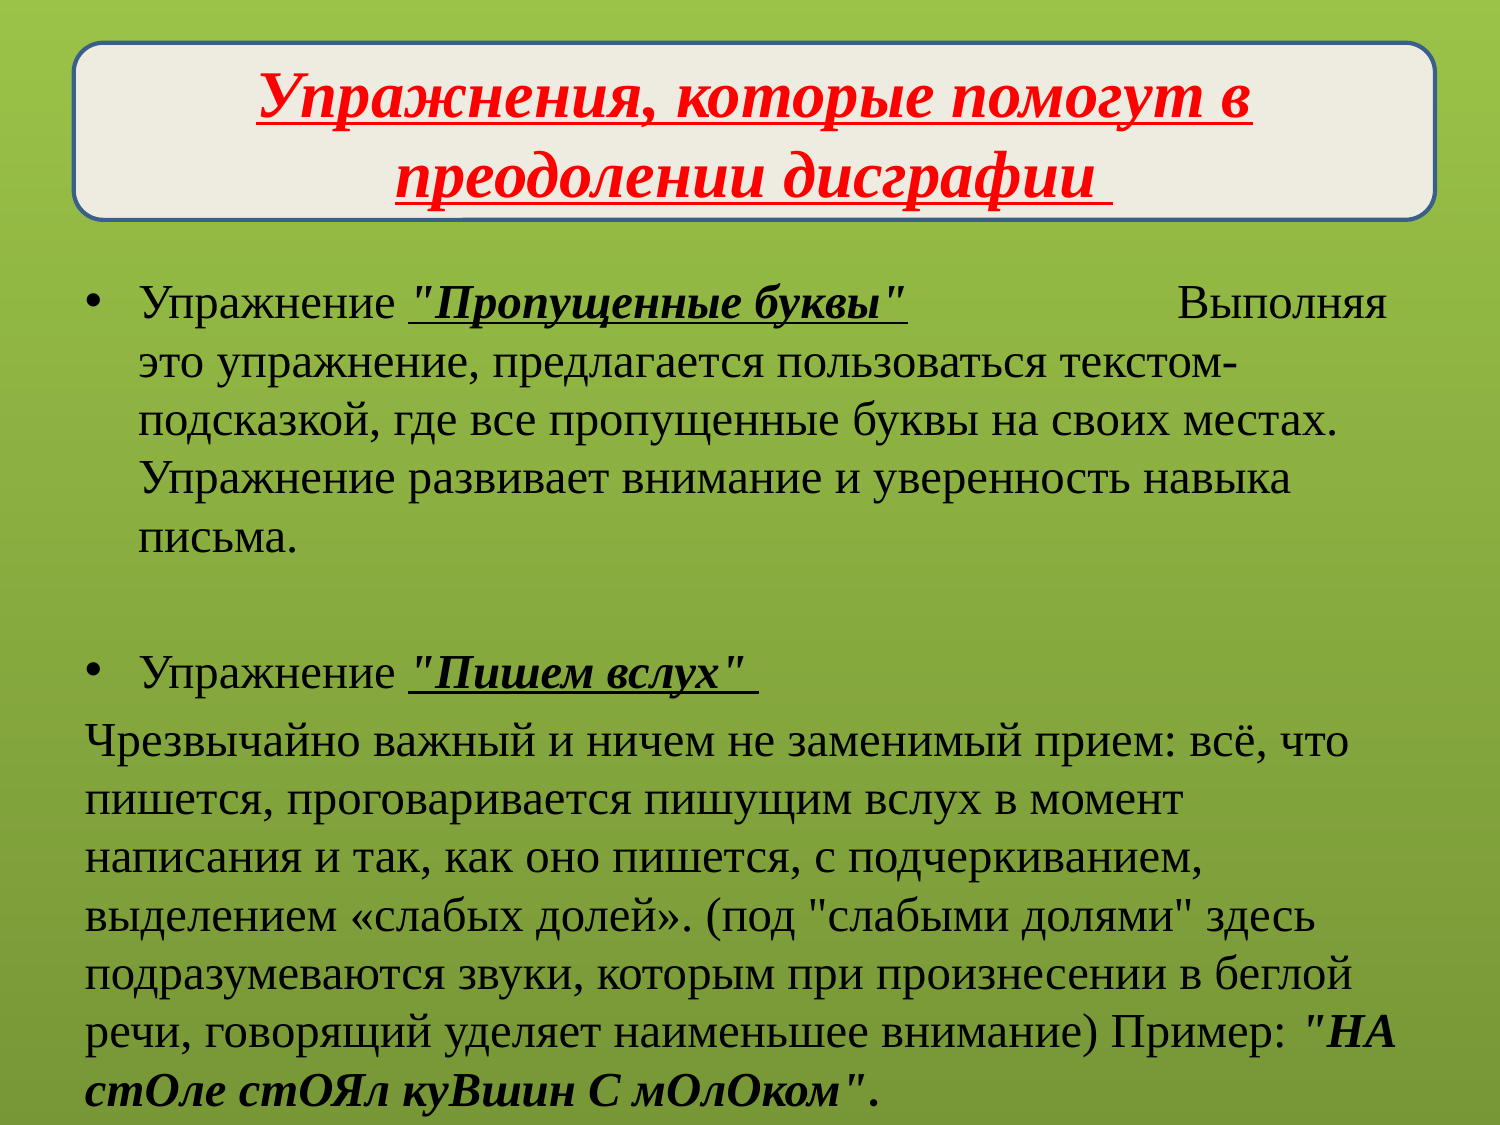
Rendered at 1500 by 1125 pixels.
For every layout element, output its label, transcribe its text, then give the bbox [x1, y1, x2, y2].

text_box [0, 0, 1500, 1125]
text_box Упражнение "Пропущенные буквы" Выполняя это упражнение, предлагается пользоваться текстом-подсказкой, где все пропущенные буквы на своих местах. Упражнение развивает внимание и уверенность навыка письма. Упражнение "Пишем вслух" Чрезвычайно важный и ничем не заменимый прием: всё, что пишется, проговаривается пишущим вслух в момент написания и так, как оно пишется, с подчеркиванием, выделением «слабых долей». (под "слабыми долями" здесь подразумеваются звуки, которым при произнесении в беглой речи, говорящий уделяет наименьшее внимание) Пример: "НА стОле стОЯл куВшин С мОлОком". [70, 262, 1422, 1125]
text_box Упражнения, которые помогут в преодолении дисграфии [71, 40, 1438, 222]
